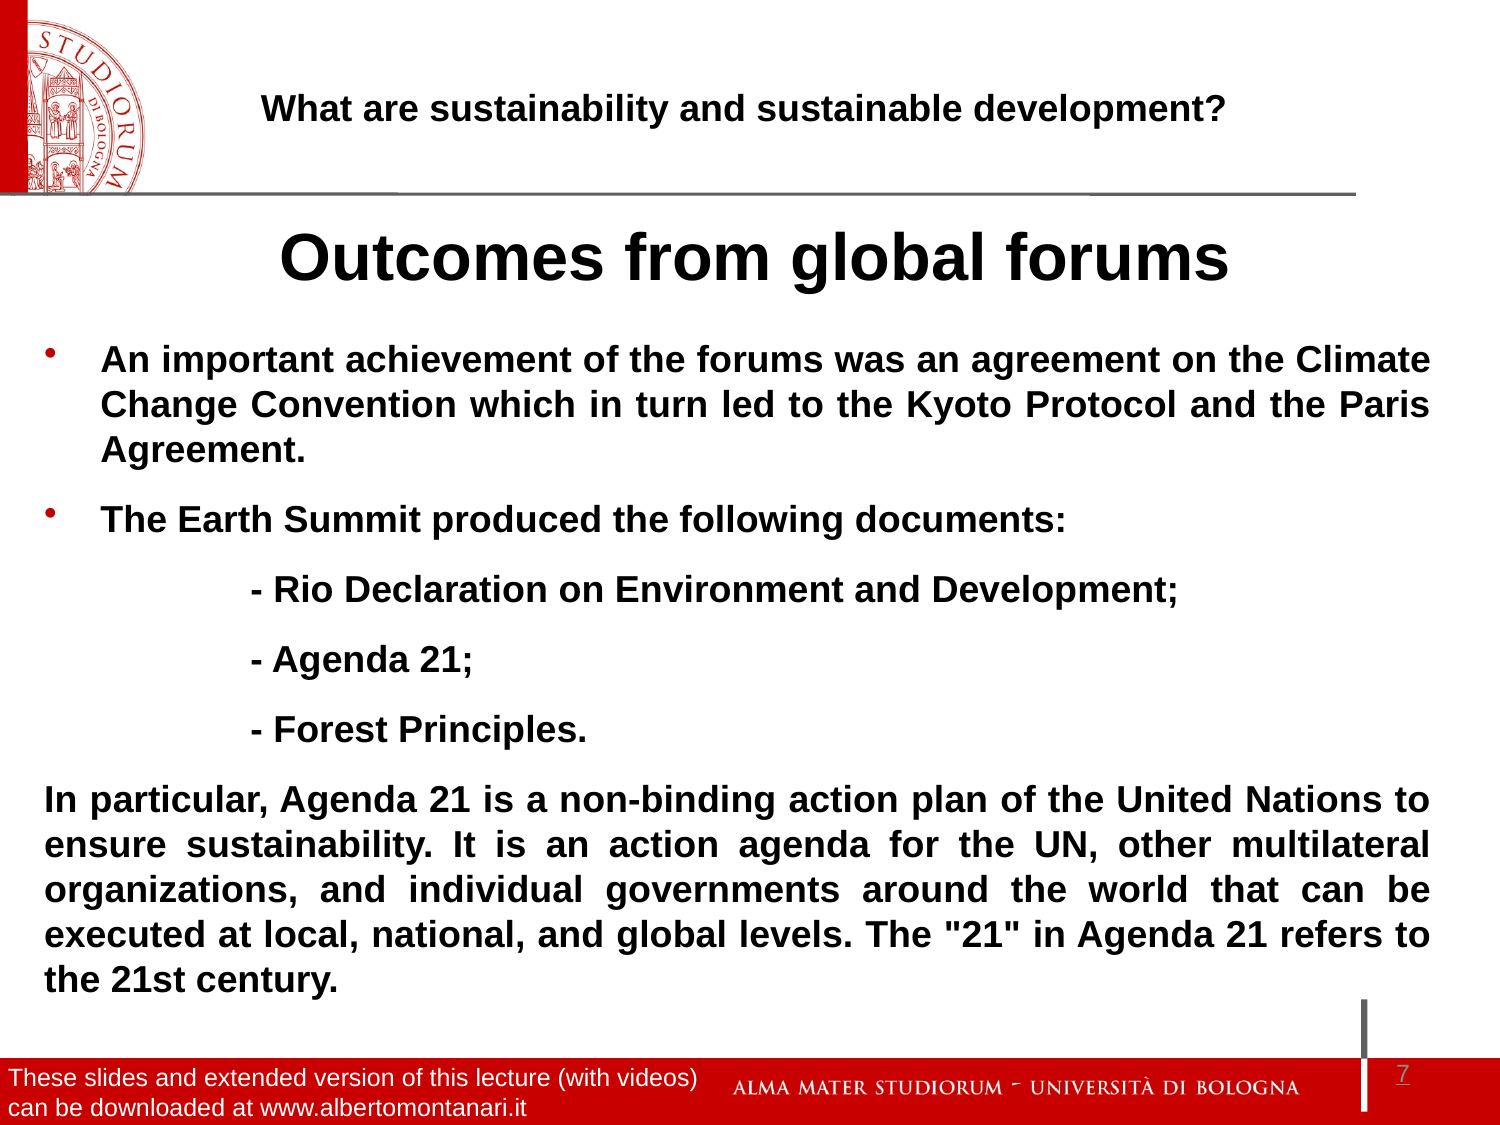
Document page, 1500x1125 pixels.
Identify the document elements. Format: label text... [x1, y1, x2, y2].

slide_number 7 [1074, 1042, 1425, 1103]
list An important achievement of the forums was an agreement on the Climate Change Convention which in turn led to the Kyoto Protocol and the Paris Agreement. The Earth Summit produced the following documents: - Rio Declaration on Environment and Development; - Agenda 21; - Forest Principles. In particular, Agenda 21 is a non-binding action plan of the United Nations to ensure sustainability. It is an action agenda for the UN, other multilateral organizations, and individual governments around the world that can be executed at local, national, and global levels. The "21" in Agenda 21 refers to the 21st century. [29, 328, 1447, 1008]
text_box Outcomes from global forums [35, 206, 1477, 302]
picture [0, 1058, 1500, 1125]
picture [28, 16, 151, 192]
